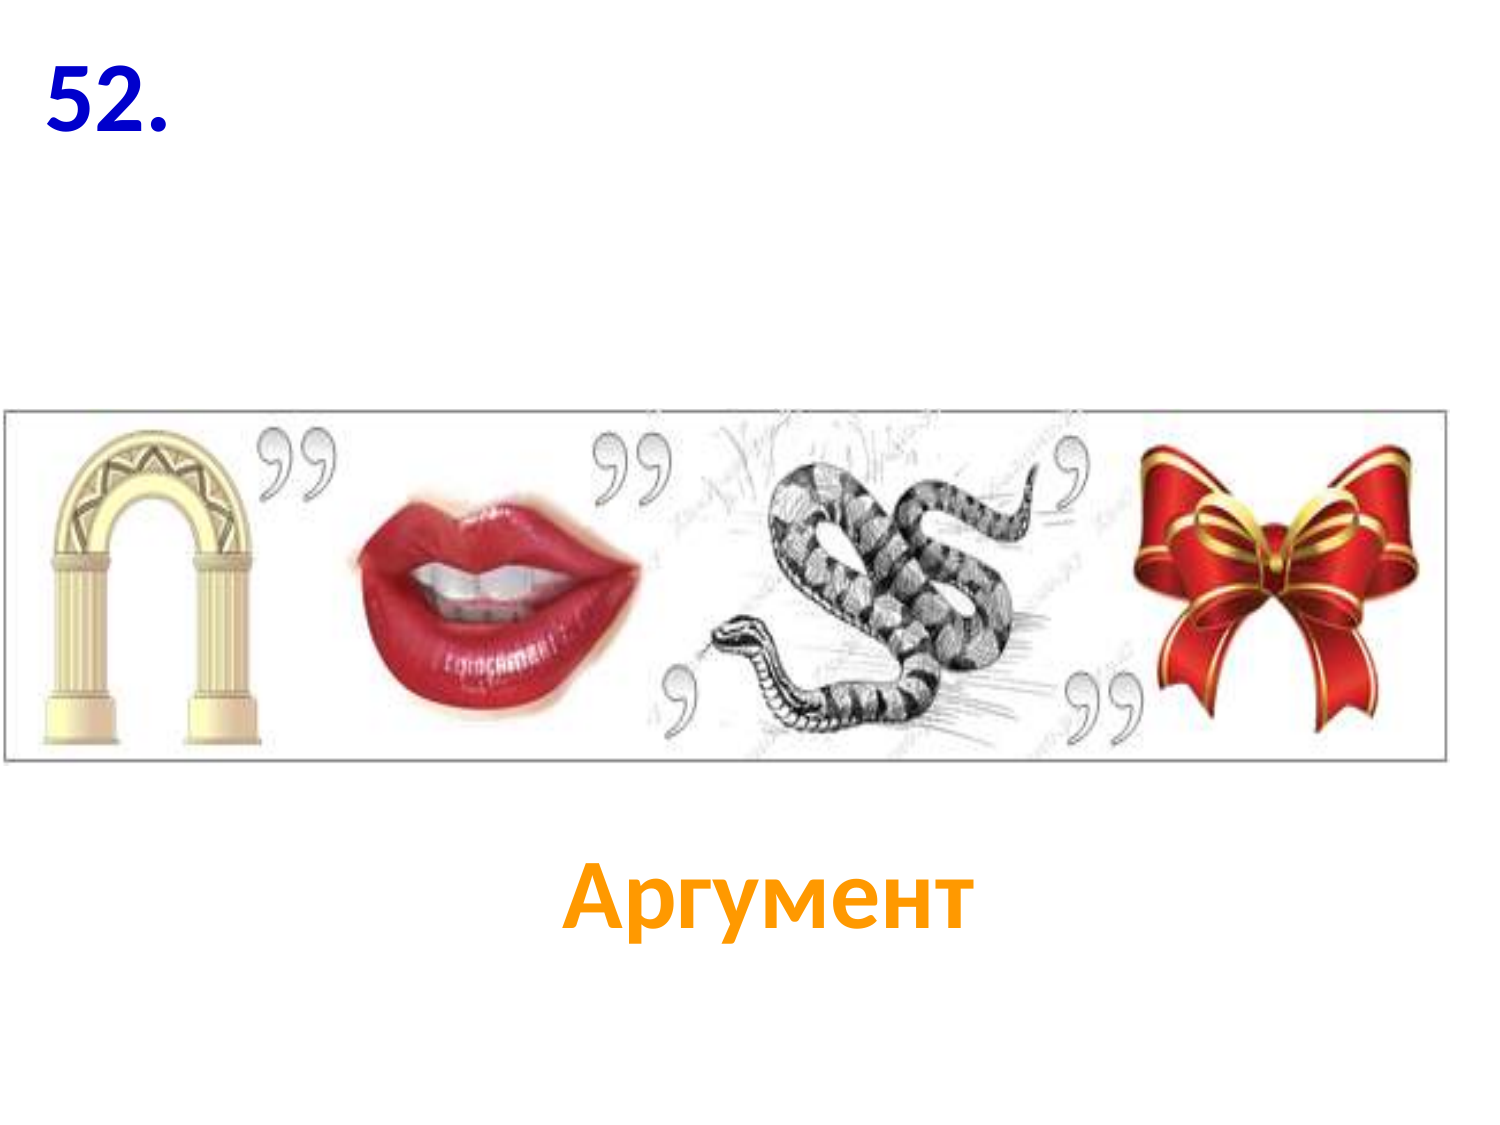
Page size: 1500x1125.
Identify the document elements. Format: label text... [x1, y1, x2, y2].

text_box Аргумент [360, 821, 1178, 1002]
text_box 52. [29, 24, 242, 160]
picture [2, 408, 1450, 766]
